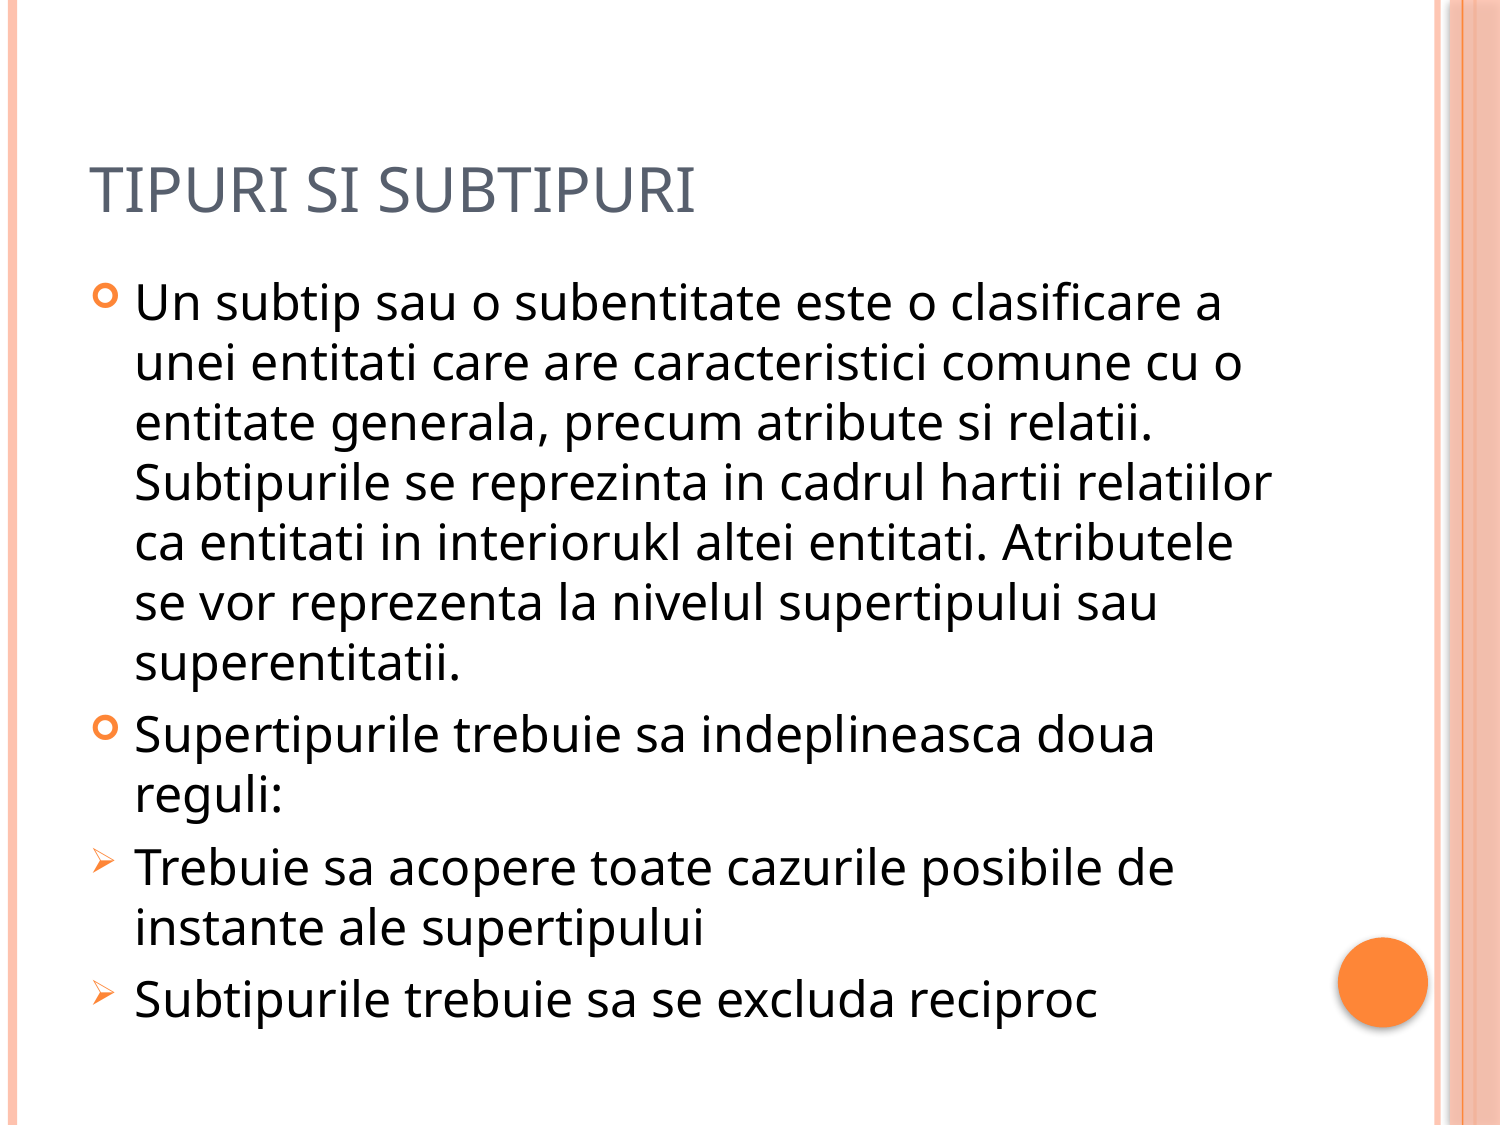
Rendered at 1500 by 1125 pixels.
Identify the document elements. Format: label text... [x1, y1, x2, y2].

list Un subtip sau o subentitate este o clasificare a unei entitati care are caracteristici comune cu o entitate generala, precum atribute si relatii. Subtipurile se reprezinta in cadrul hartii relatiilor ca entitati in interiorukl altei entitati. Atributele se vor reprezenta la nivelul supertipului sau superentitatii. Supertipurile trebuie sa indeplineasca doua reguli: Trebuie sa acopere toate cazurile posibile de instante ale supertipului Subtipurile trebuie sa se excluda reciproc [75, 262, 1300, 1062]
title Tipuri si subtipuri [75, 45, 1300, 233]
